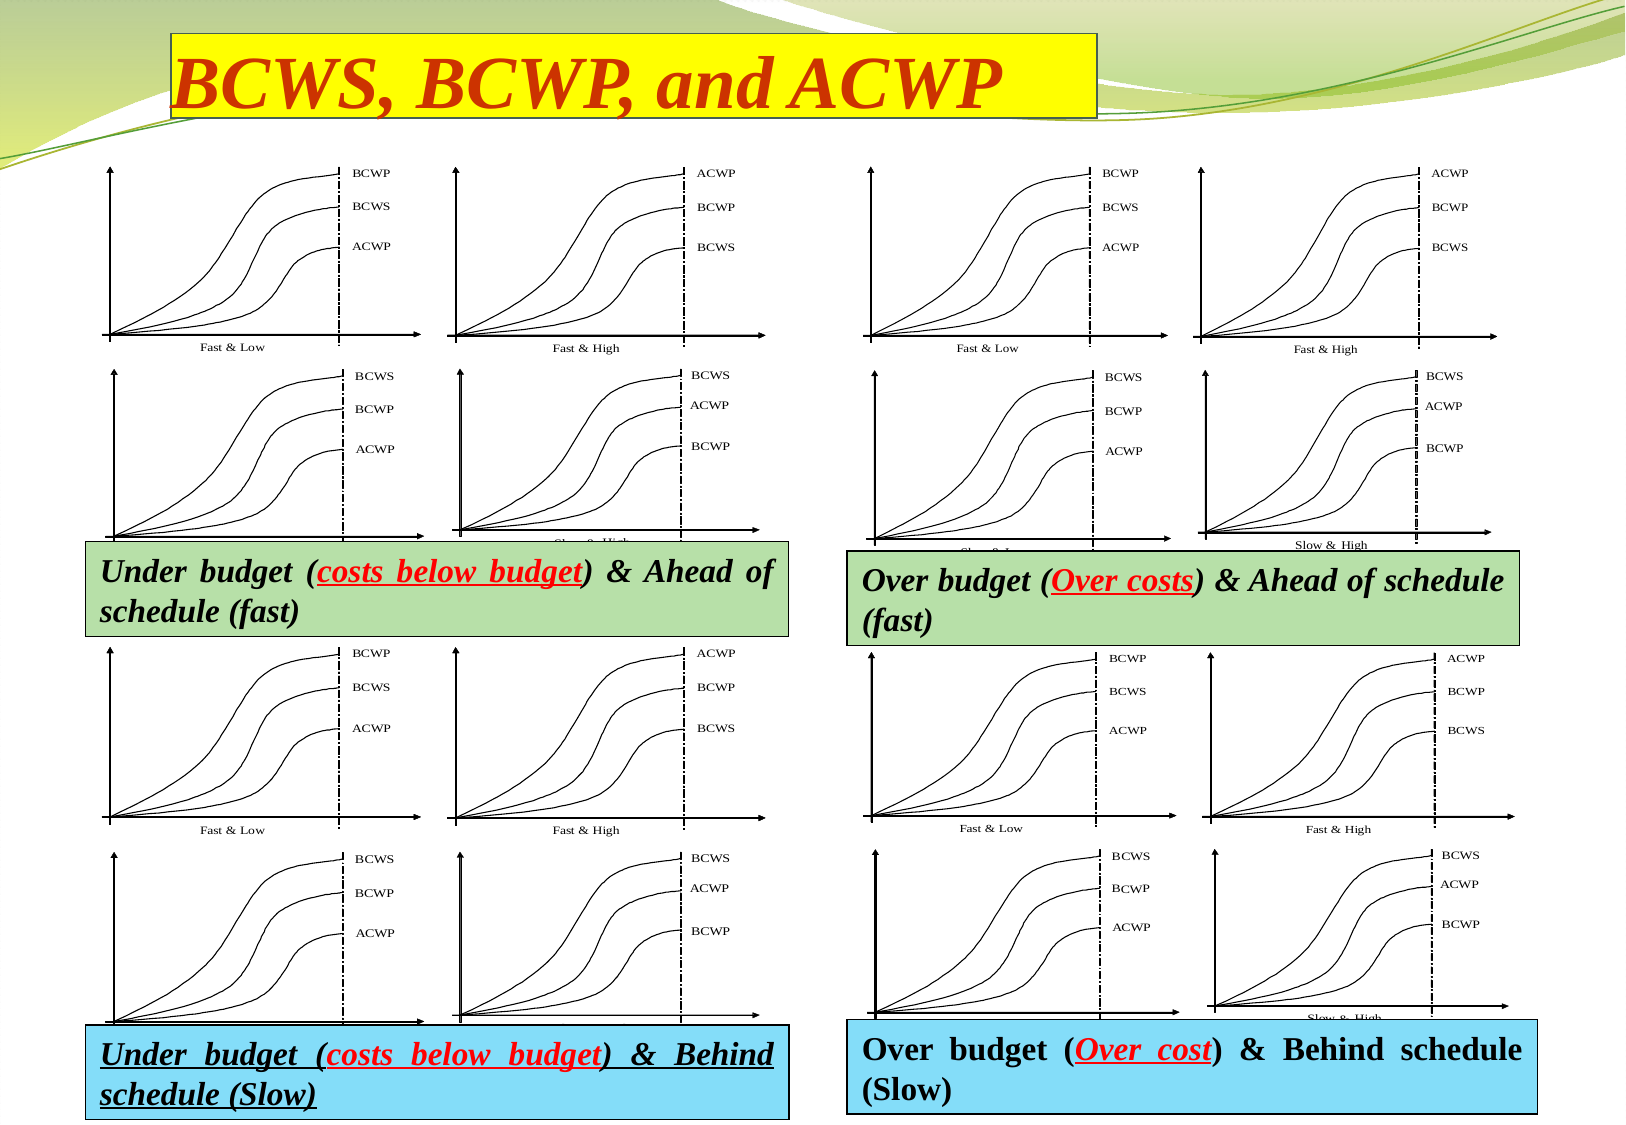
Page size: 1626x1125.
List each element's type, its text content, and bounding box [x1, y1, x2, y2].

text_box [85, 160, 789, 638]
text_box BCWS, BCWP, and ACWP [170, 33, 1098, 118]
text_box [847, 646, 1538, 1116]
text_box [85, 640, 789, 1121]
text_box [847, 160, 1520, 641]
